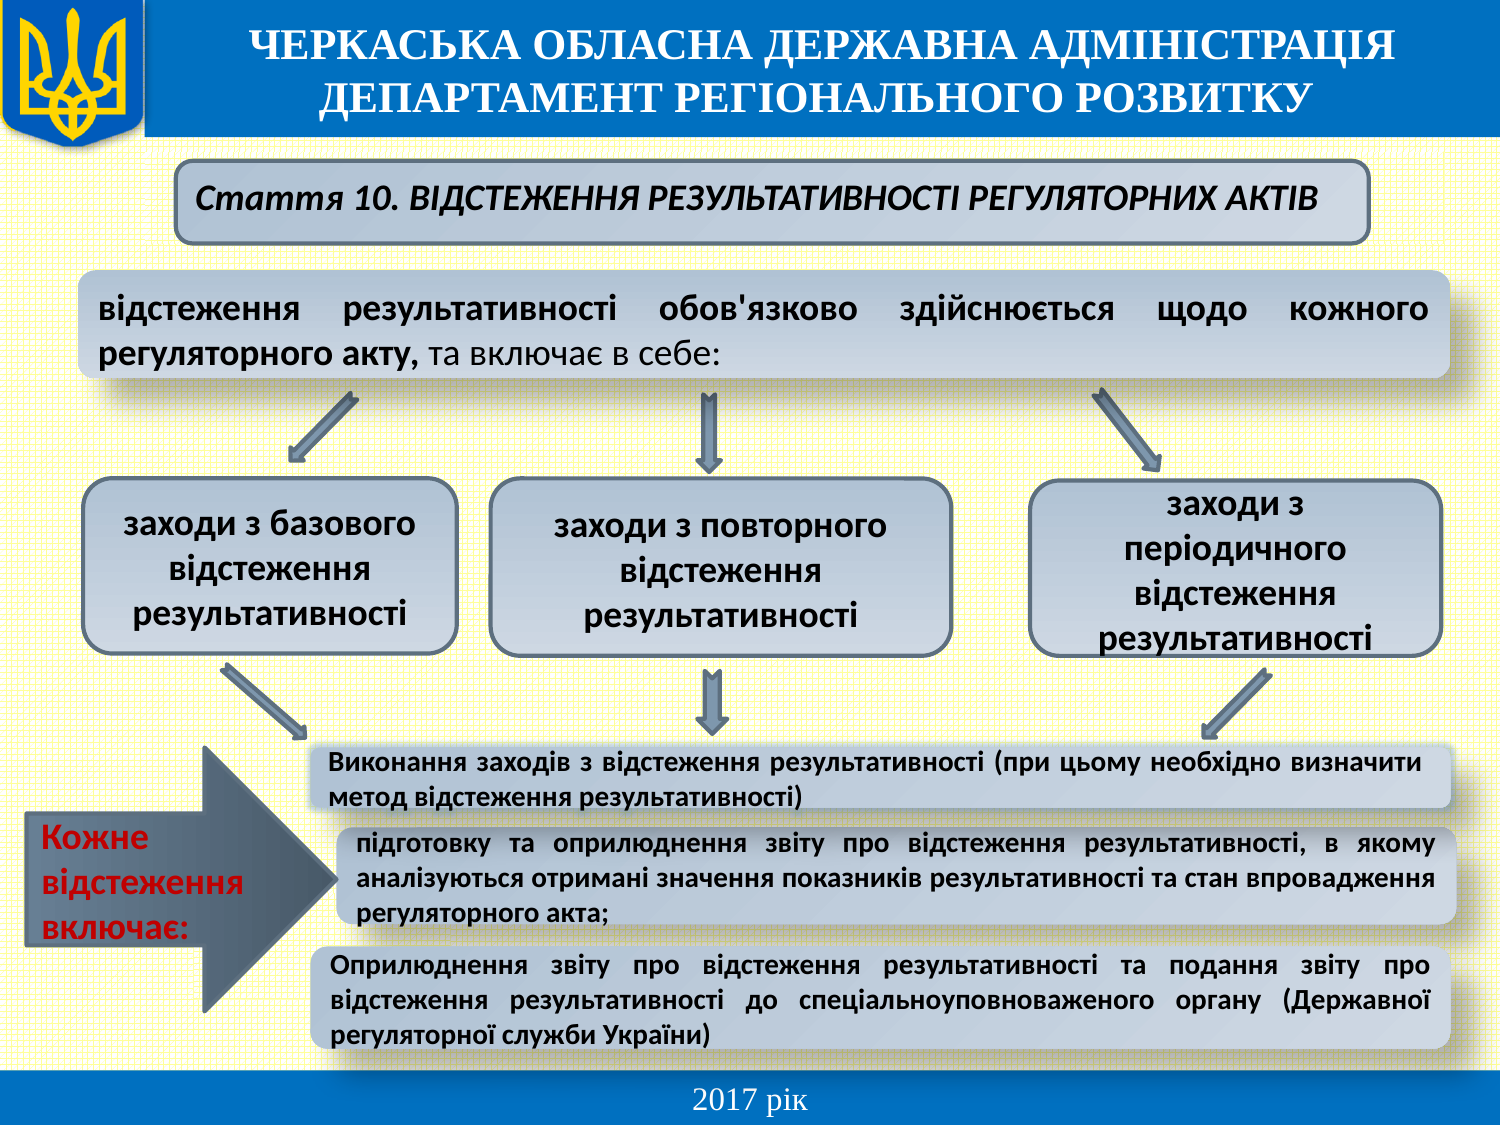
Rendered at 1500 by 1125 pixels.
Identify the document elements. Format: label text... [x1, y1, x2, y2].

text_box заходи з періодичного відстеження результативності [1027, 478, 1444, 658]
text_box відстеження результативності обов'язково здійснюється щодо кожного регуляторного акту, та включає в себе: [75, 268, 1453, 381]
text_box Оприлюднення звіту про відстеження результативності та подання звіту про відстеження результативності до спеціальноуповноваженого органу (Державної регуляторної служби України) [308, 944, 1453, 1051]
text_box [220, 893, 347, 1000]
list 2017 рік [0, 1070, 1500, 1125]
text_box Виконання заходів з відстеження результативності (при цьому необхідно визначити метод відстеження результативності) [308, 745, 1453, 810]
text_box заходи з базового відстеження результативності [80, 476, 459, 656]
text_box [1201, 667, 1273, 740]
text_box [193, 948, 202, 1000]
text_box заходи з повторного відстеження результативності [488, 476, 954, 658]
picture [0, 0, 145, 151]
text_box [288, 424, 337, 463]
text_box [695, 668, 730, 737]
title ЧЕРКАСЬКА ОБЛАСНА ДЕРЖАВНА АДМІНІСТРАЦІЯ ДЕПАРТАМЕНТ РЕГІОНАЛЬНОГО РОЗВИТКУ [151, 0, 1500, 138]
text_box Стаття 10. ВІДСТЕЖЕННЯ РЕЗУЛЬТАТИВНОСТІ РЕГУЛЯТОРНИХ АКТІВ [173, 158, 1371, 246]
text_box [145, 152, 1445, 244]
text_box [1112, 424, 1162, 473]
text_box Кожне відстеження включає: [24, 745, 339, 1014]
text_box [219, 662, 308, 741]
text_box [695, 424, 723, 475]
text_box підготовку та оприлюднення звіту про відстеження результативності, в якому аналізуються отримані значення показників результативності та стан впровадження регуляторного акта; [334, 850, 1459, 927]
